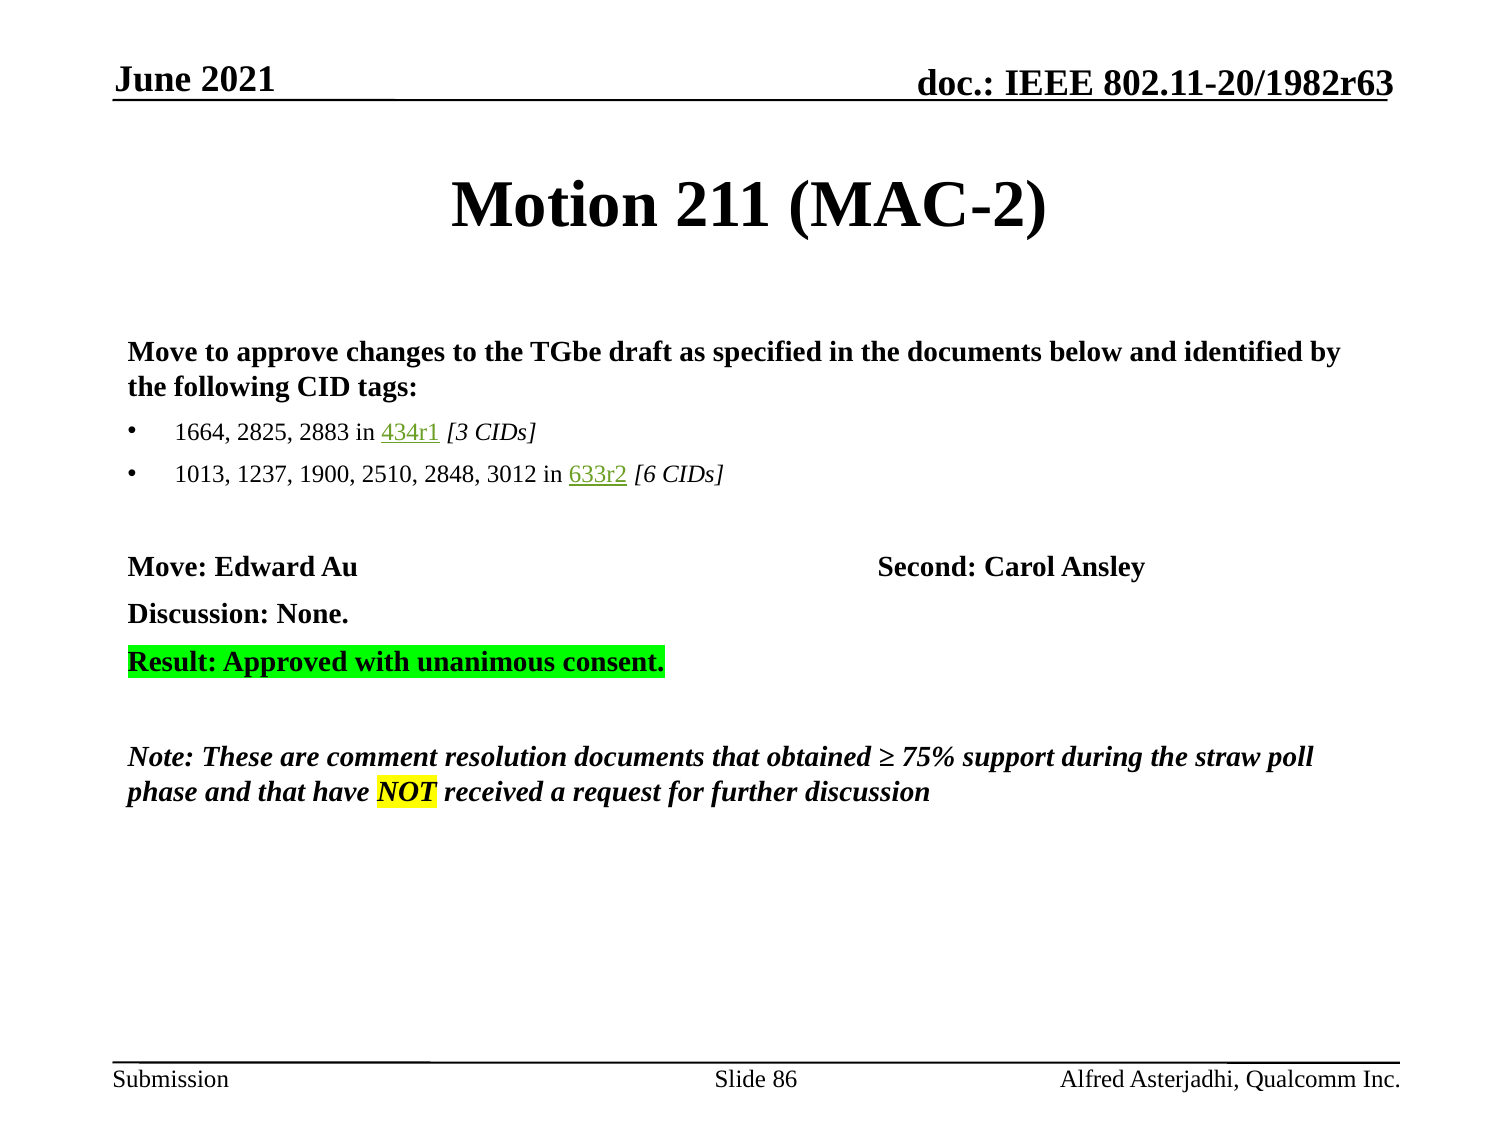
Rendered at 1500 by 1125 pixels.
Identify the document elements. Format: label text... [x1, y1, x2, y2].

list Move to approve changes to the TGbe draft as specified in the documents below and identified by the following CID tags: 1664, 2825, 2883 in 434r1 [3 CIDs] 1013, 1237, 1900, 2510, 2848, 3012 in 633r2 [6 CIDs] Move: Edward Au Second: Carol Ansley Discussion: None. Result: Approved with unanimous consent. Note: These are comment resolution documents that obtained ≥ 75% support during the straw poll phase and that have NOT received a request for further discussion [112, 324, 1388, 1063]
title Motion 211 (MAC-2) [112, 112, 1388, 288]
slide_number Slide 86 [712, 1061, 800, 1123]
footer Alfred Asterjadhi, Qualcomm Inc. [878, 1061, 1402, 1093]
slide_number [114, 54, 423, 100]
